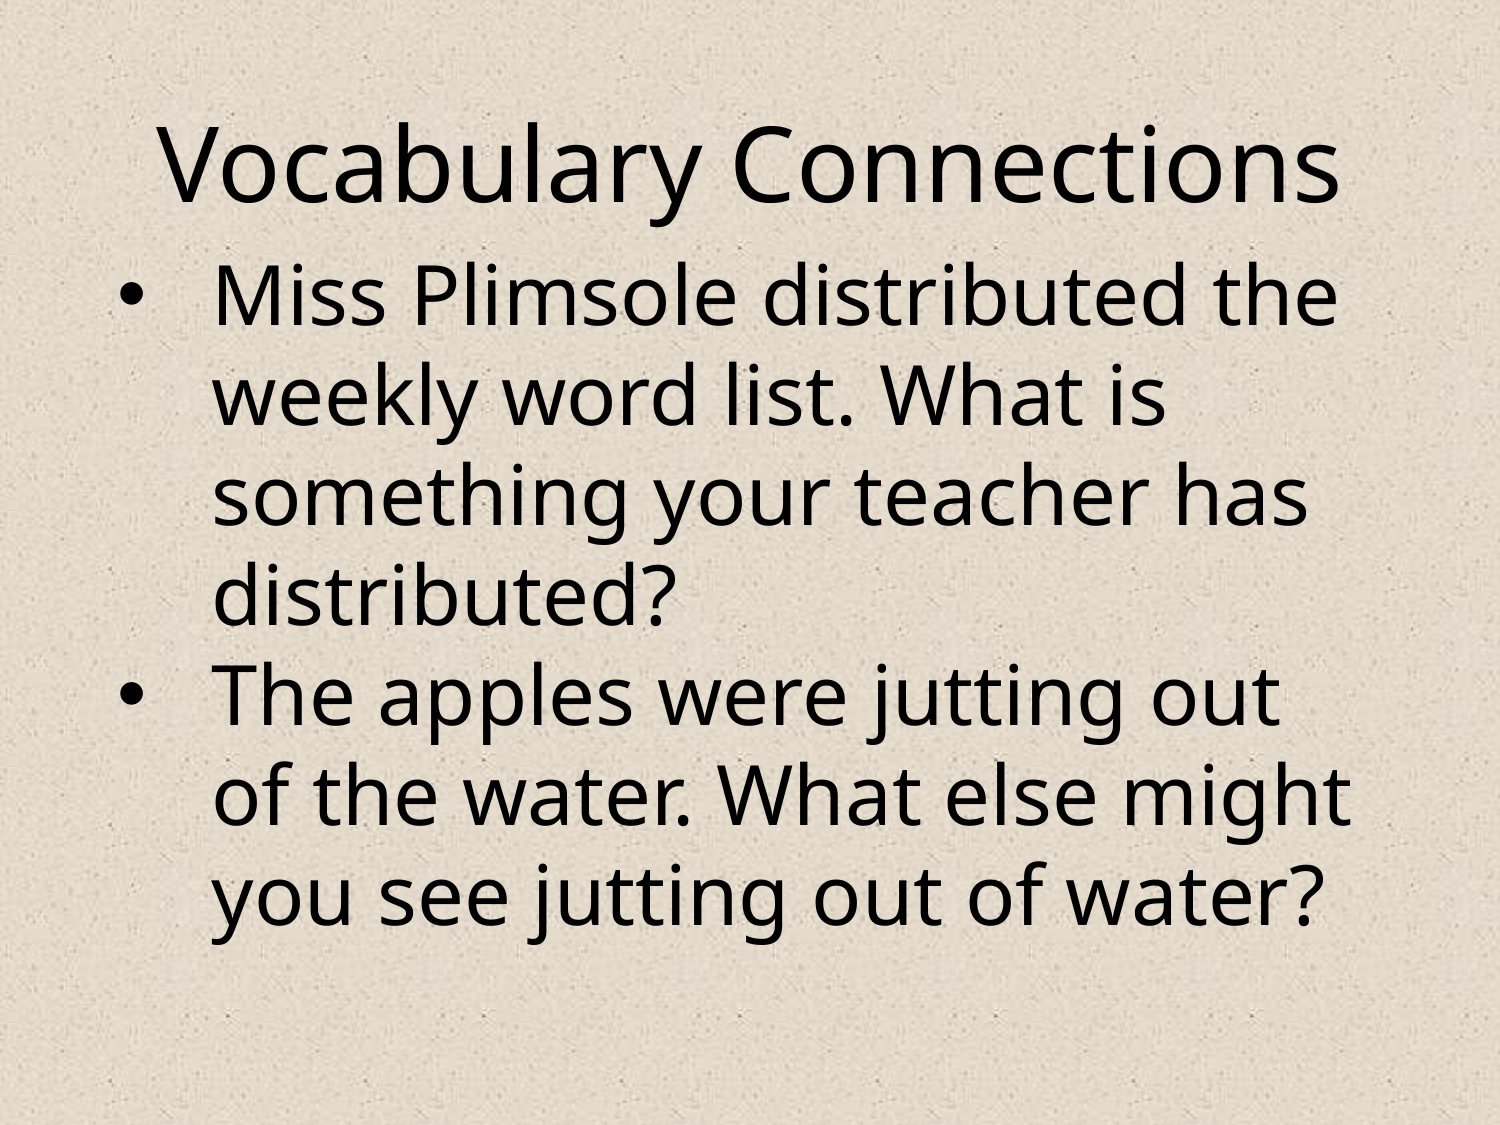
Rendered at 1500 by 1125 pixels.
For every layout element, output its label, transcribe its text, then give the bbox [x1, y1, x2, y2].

picture [0, 0, 1500, 1125]
title Vocabulary Connections [103, 59, 1397, 235]
text_box Miss Plimsole distributed the weekly word list. What is something your teacher has distributed? The apples were jutting out of the water. What else might you see jutting out of water? [103, 235, 1397, 1125]
